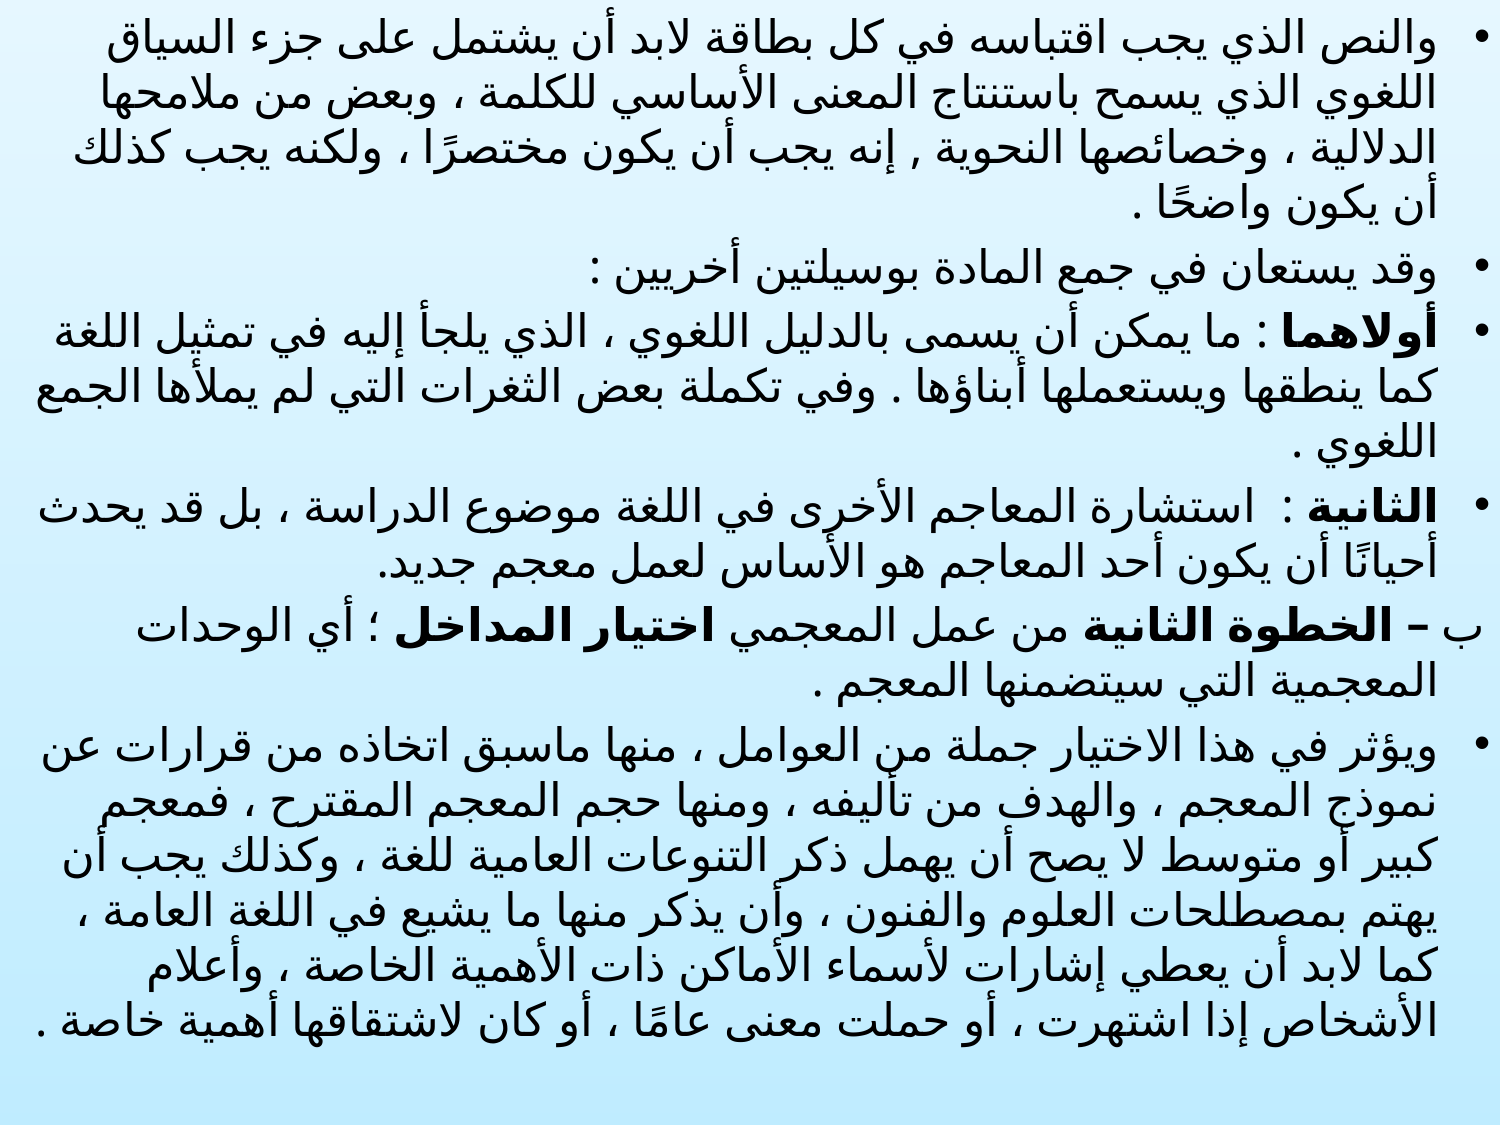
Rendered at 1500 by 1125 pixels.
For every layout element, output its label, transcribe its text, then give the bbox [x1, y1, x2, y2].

list والنص الذي يجب اقتباسه في كل بطاقة لابد أن يشتمل على جزء السياق اللغوي الذي يسمح باستنتاج المعنى الأساسي للكلمة ، وبعض من ملامحها الدلالية ، وخصائصها النحوية , إنه يجب أن يكون مختصرًا ، ولكنه يجب كذلك أن يكون واضحًا . وقد يستعان في جمع المادة بوسيلتين أخريين : أولاهما : ما يمكن أن يسمى بالدليل اللغوي ، الذي يلجأ إليه في تمثيل اللغة كما ينطقها ويستعملها أبناؤها . وفي تكملة بعض الثغرات التي لم يملأها الجمع اللغوي . الثانية : استشارة المعاجم الأخرى في اللغة موضوع الدراسة ، بل قد يحدث أحيانًا أن يكون أحد المعاجم هو الأساس لعمل معجم جديد. ب – الخطوة الثانية من عمل المعجمي اختيار المداخل ؛ أي الوحدات المعجمية التي سيتضمنها المعجم . ويؤثر في هذا الاختيار جملة من العوامل ، منها ماسبق اتخاذه من قرارات عن نموذج المعجم ، والهدف من تأليفه ، ومنها حجم المعجم المقترح ، فمعجم كبير أو متوسط لا يصح أن يهمل ذكر التنوعات العامية للغة ، وكذلك يجب أن يهتم بمصطلحات العلوم والفنون ، وأن يذكر منها ما يشيع في اللغة العامة ، كما لابد أن يعطي إشارات لأسماء الأماكن ذات الأهمية الخاصة ، وأعلام الأشخاص إذا اشتهرت ، أو حملت معنى عامًا ، أو كان لاشتقاقها أهمية خاصة . [0, 0, 1500, 1125]
